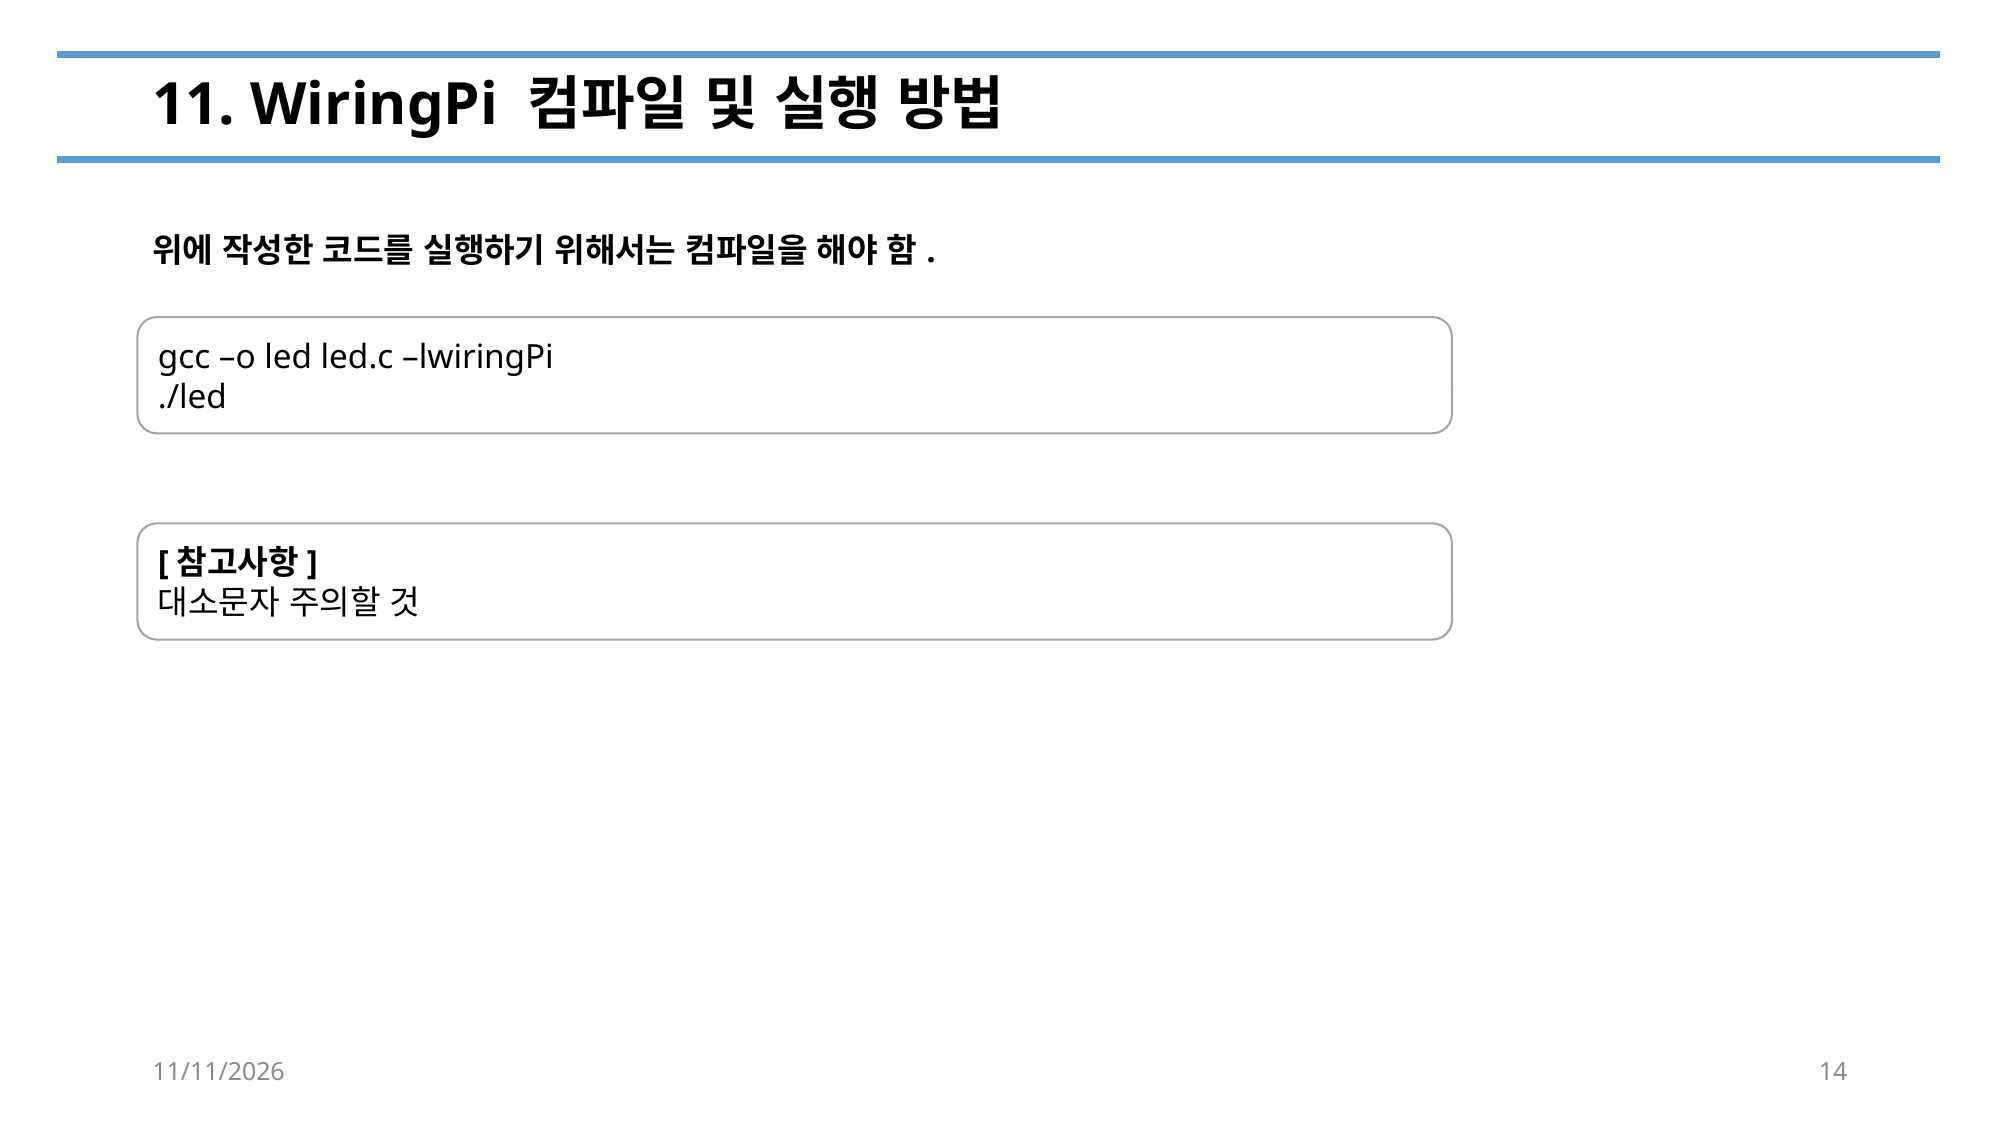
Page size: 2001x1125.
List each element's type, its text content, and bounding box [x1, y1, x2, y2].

title 11. WiringPi 컴파일 및 실행 방법 [137, 66, 1863, 145]
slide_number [137, 1042, 588, 1103]
text_box 위에 작성한 코드를 실행하기 위해서는 컴파일을 해야 함. [137, 221, 1198, 277]
text_box gcc –o led led.c –lwiringPi ./led [136, 316, 1454, 435]
text_box [참고사항] 대소문자 주의할 것 [136, 522, 1454, 641]
slide_number 14 [1412, 1042, 1863, 1103]
